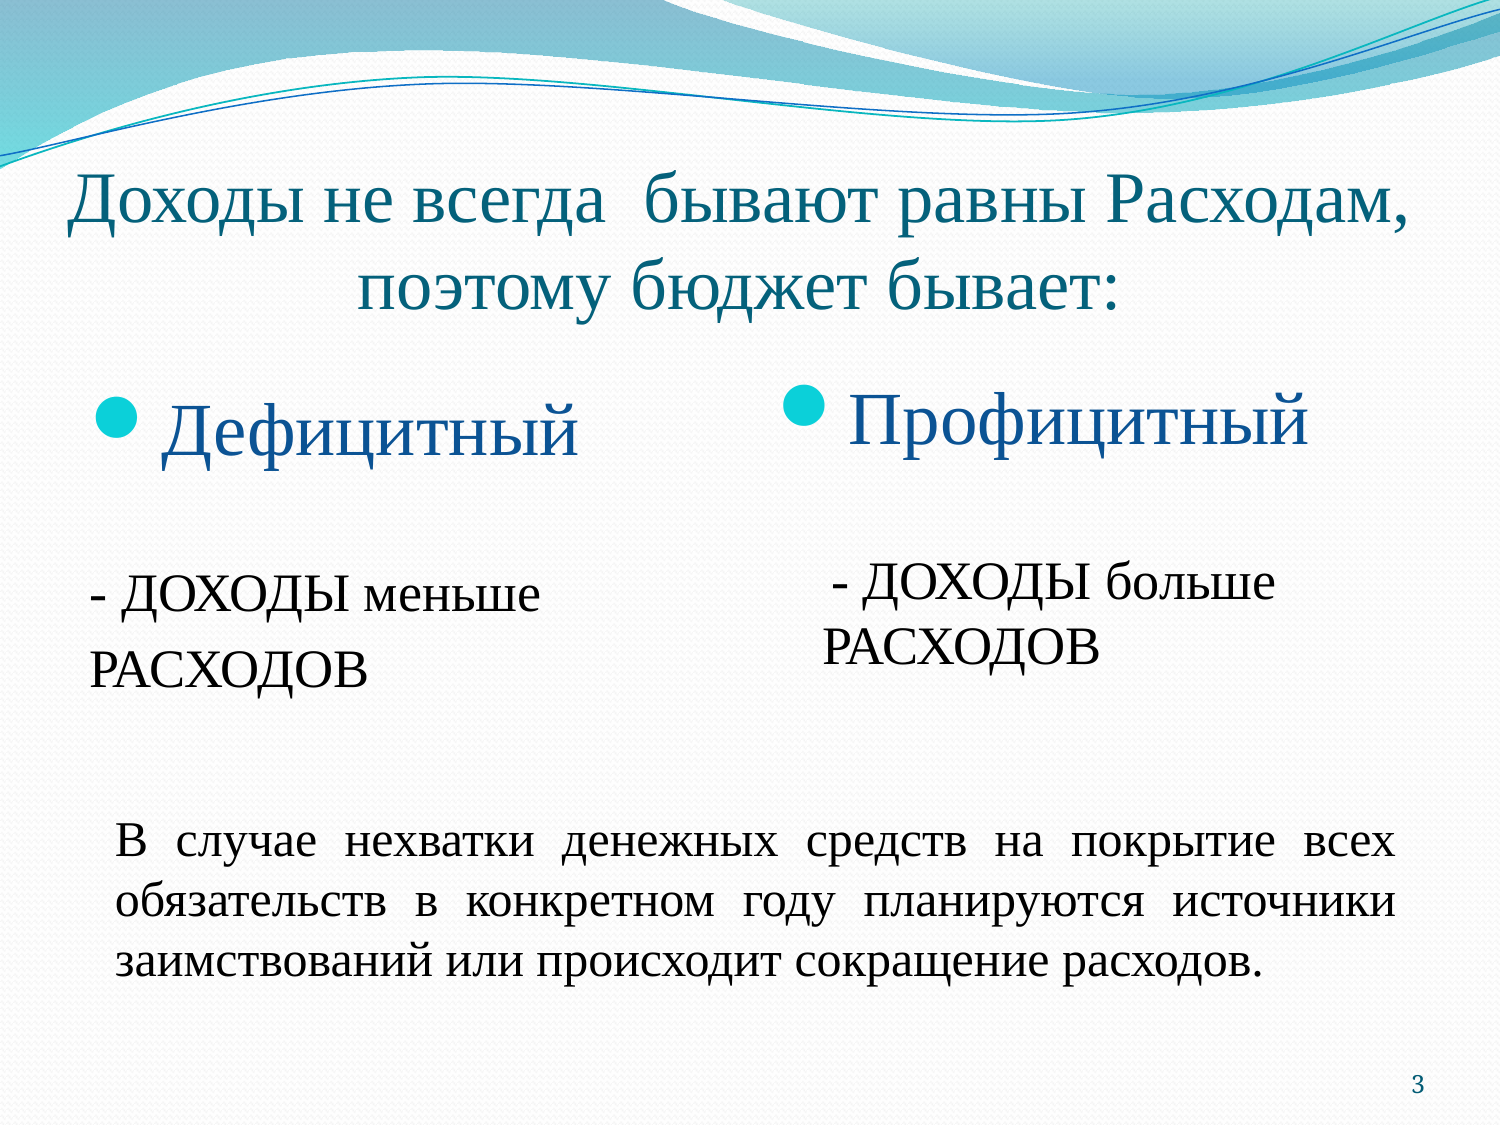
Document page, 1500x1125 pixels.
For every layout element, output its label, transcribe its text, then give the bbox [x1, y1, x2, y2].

text_box В случае нехватки денежных средств на покрытие всех обязательств в конкретном году планируются источники заимствований или происходит сокращение расходов. [100, 798, 1412, 994]
list Дефицитный - ДОХОДЫ меньше РАСХОДОВ [75, 373, 762, 787]
list Профицитный - ДОХОДЫ больше РАСХОДОВ [762, 361, 1425, 1005]
slide_number 3 [1299, 1042, 1425, 1103]
title Доходы не всегда бывают равны Расходам, поэтому бюджет бывает: [64, 66, 1415, 433]
